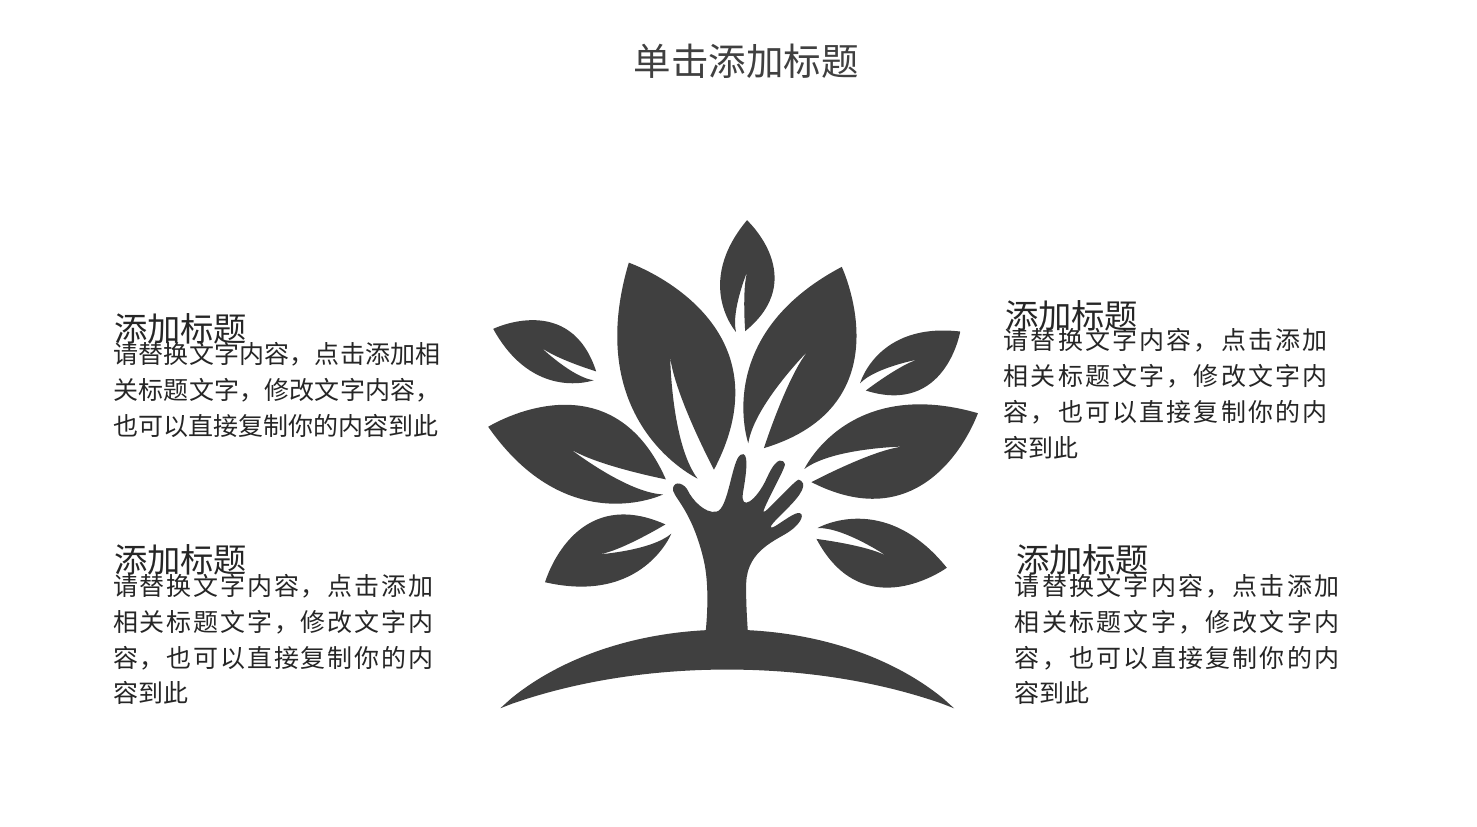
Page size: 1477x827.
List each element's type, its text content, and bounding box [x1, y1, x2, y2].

text_box 单击添加标题 [633, 38, 859, 84]
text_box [98, 511, 449, 718]
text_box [98, 280, 456, 450]
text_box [989, 267, 1344, 473]
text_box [1000, 511, 1355, 718]
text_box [493, 223, 984, 709]
